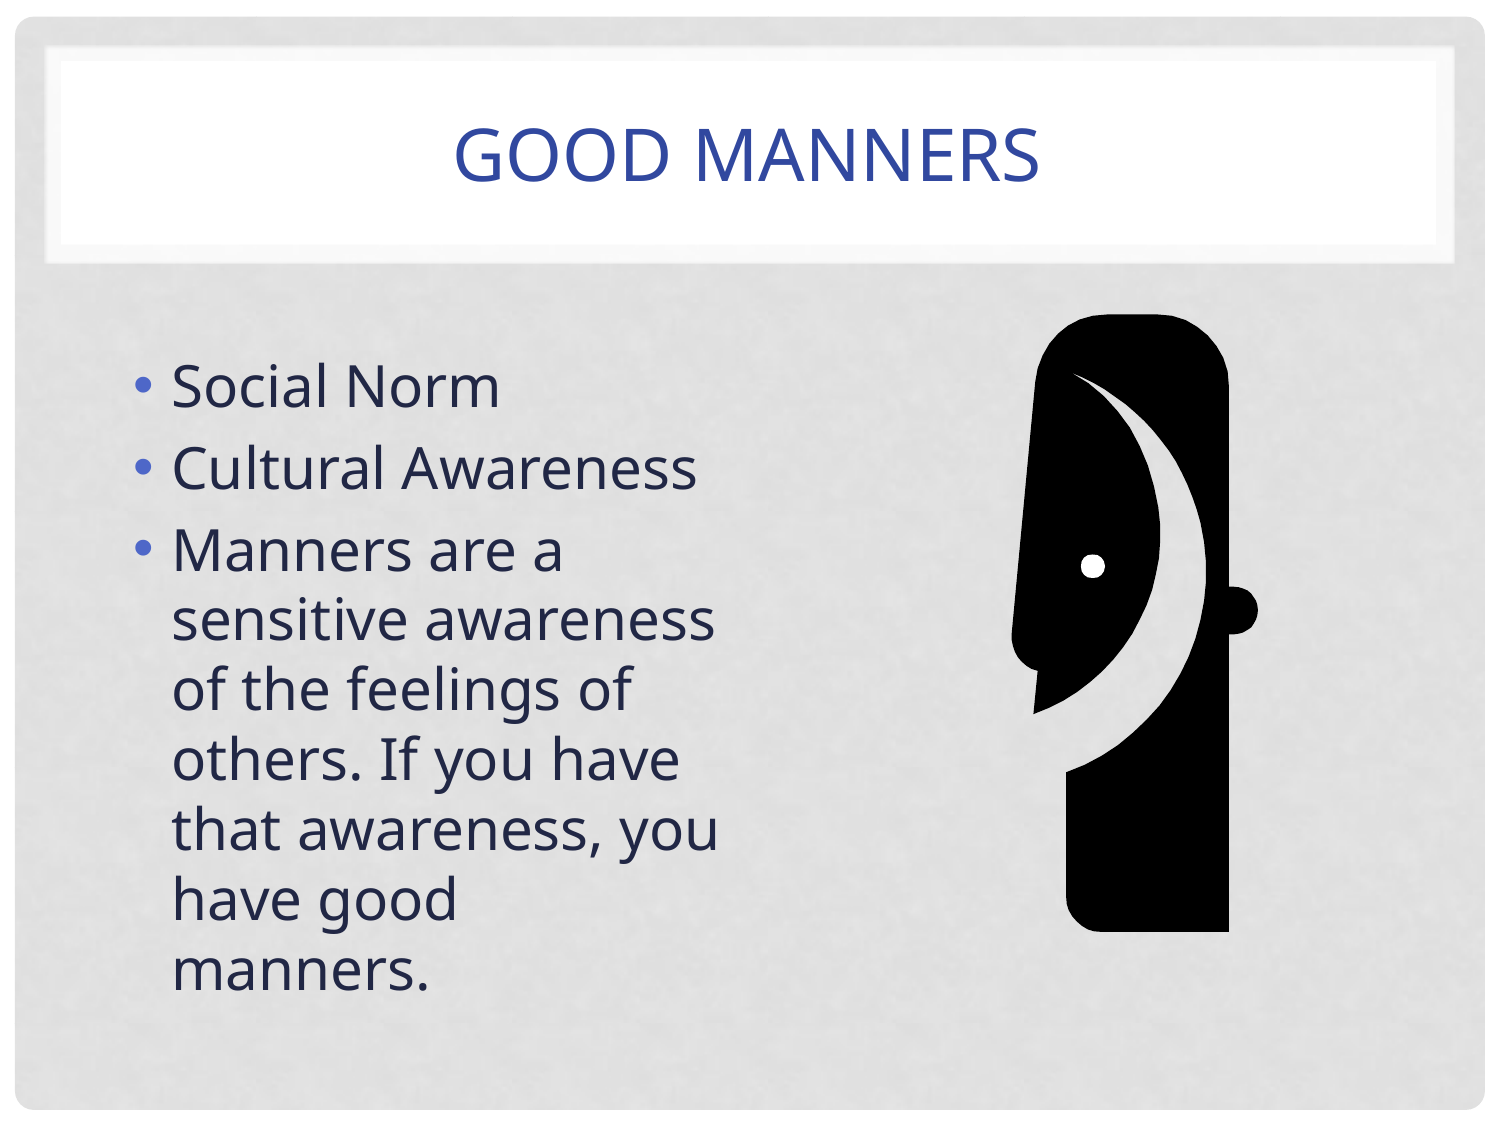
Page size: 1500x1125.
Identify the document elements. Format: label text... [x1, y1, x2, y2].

list Social Norm Cultural Awareness Manners are a sensitive awareness of the feelings of others. If you have that awareness, you have good manners. [99, 260, 738, 1011]
title GOOD MANNERS [69, 66, 1425, 238]
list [1009, 314, 1259, 932]
